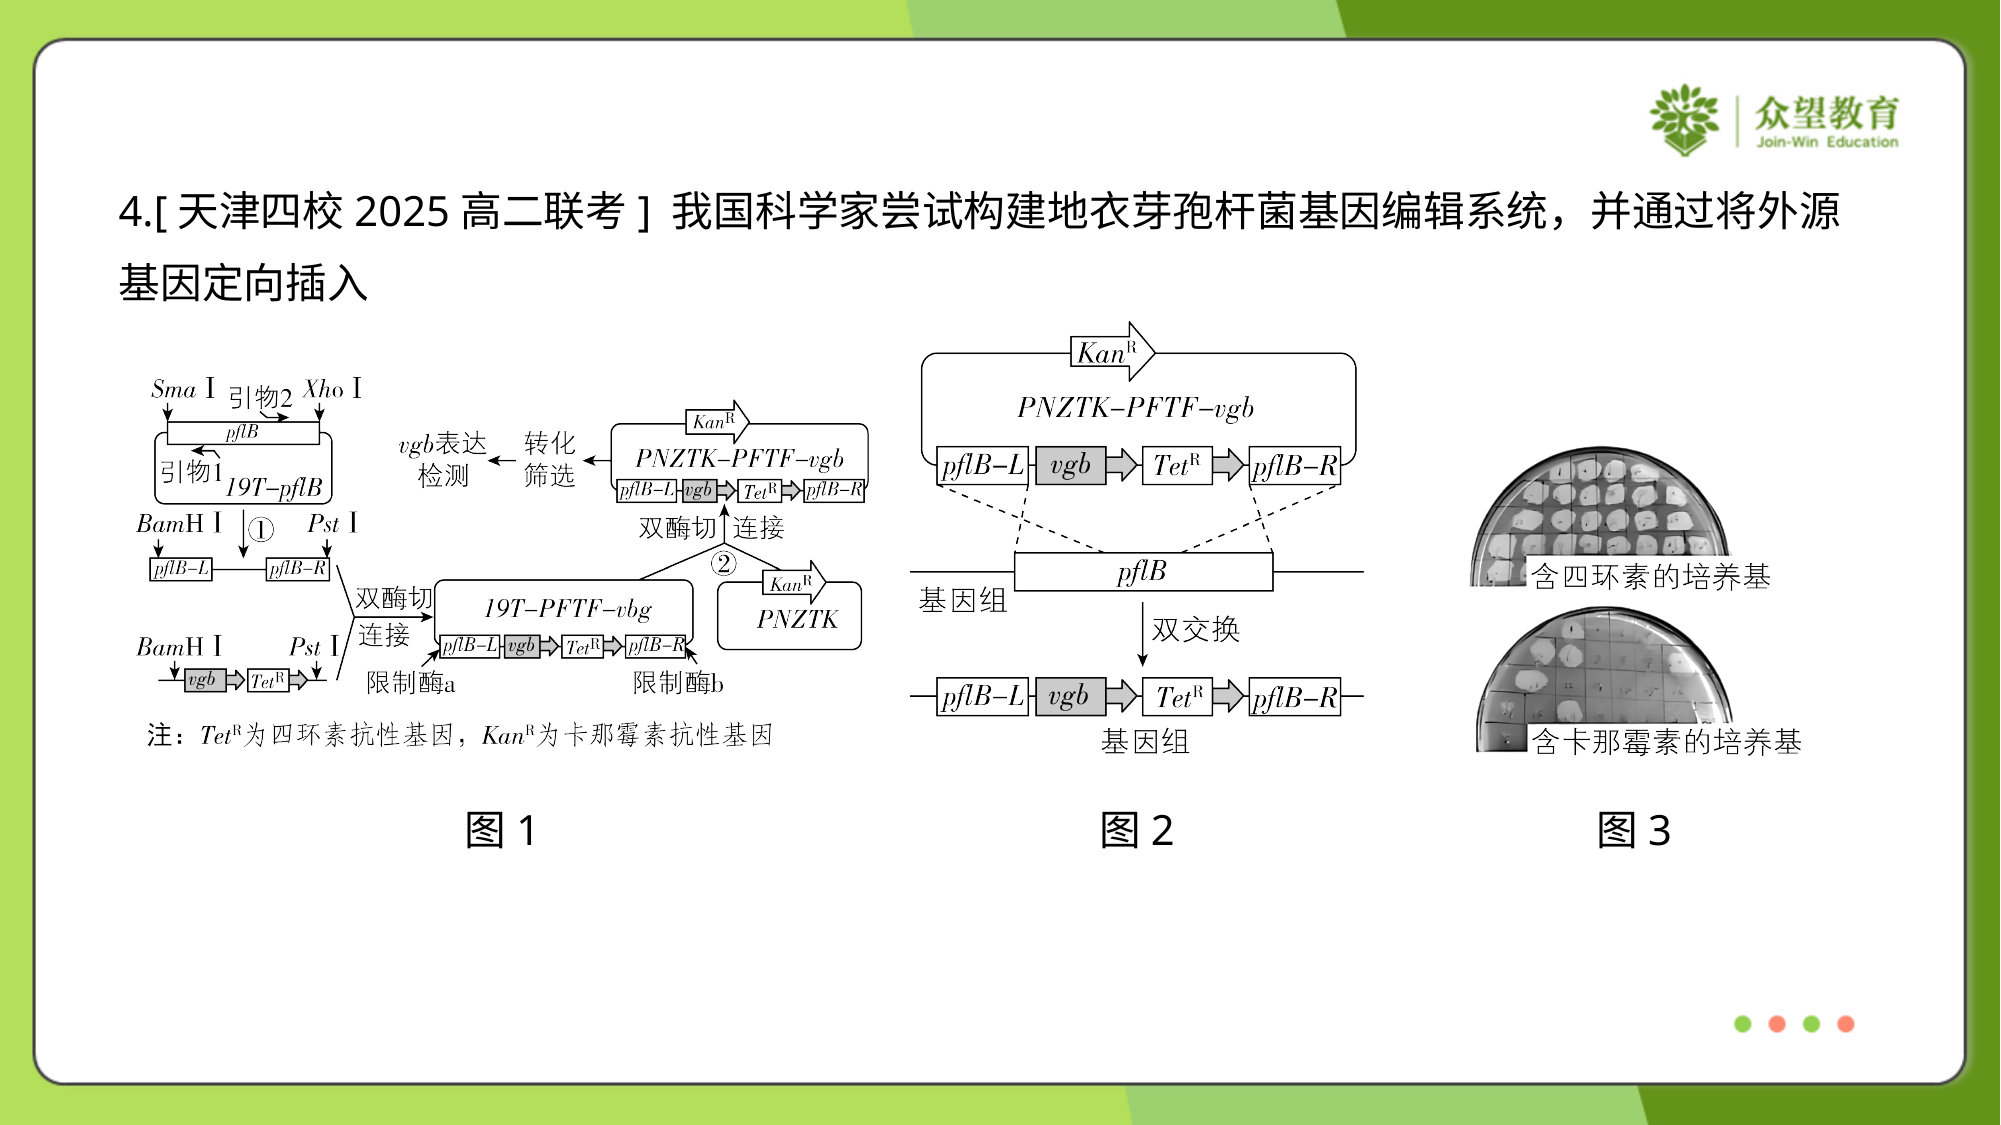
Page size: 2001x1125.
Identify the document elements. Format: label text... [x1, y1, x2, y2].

text_box 图1 [464, 780, 541, 914]
picture [0, 0, 2000, 1125]
text_box 图3 [1596, 780, 1672, 914]
text_box 图2 [1099, 780, 1175, 914]
